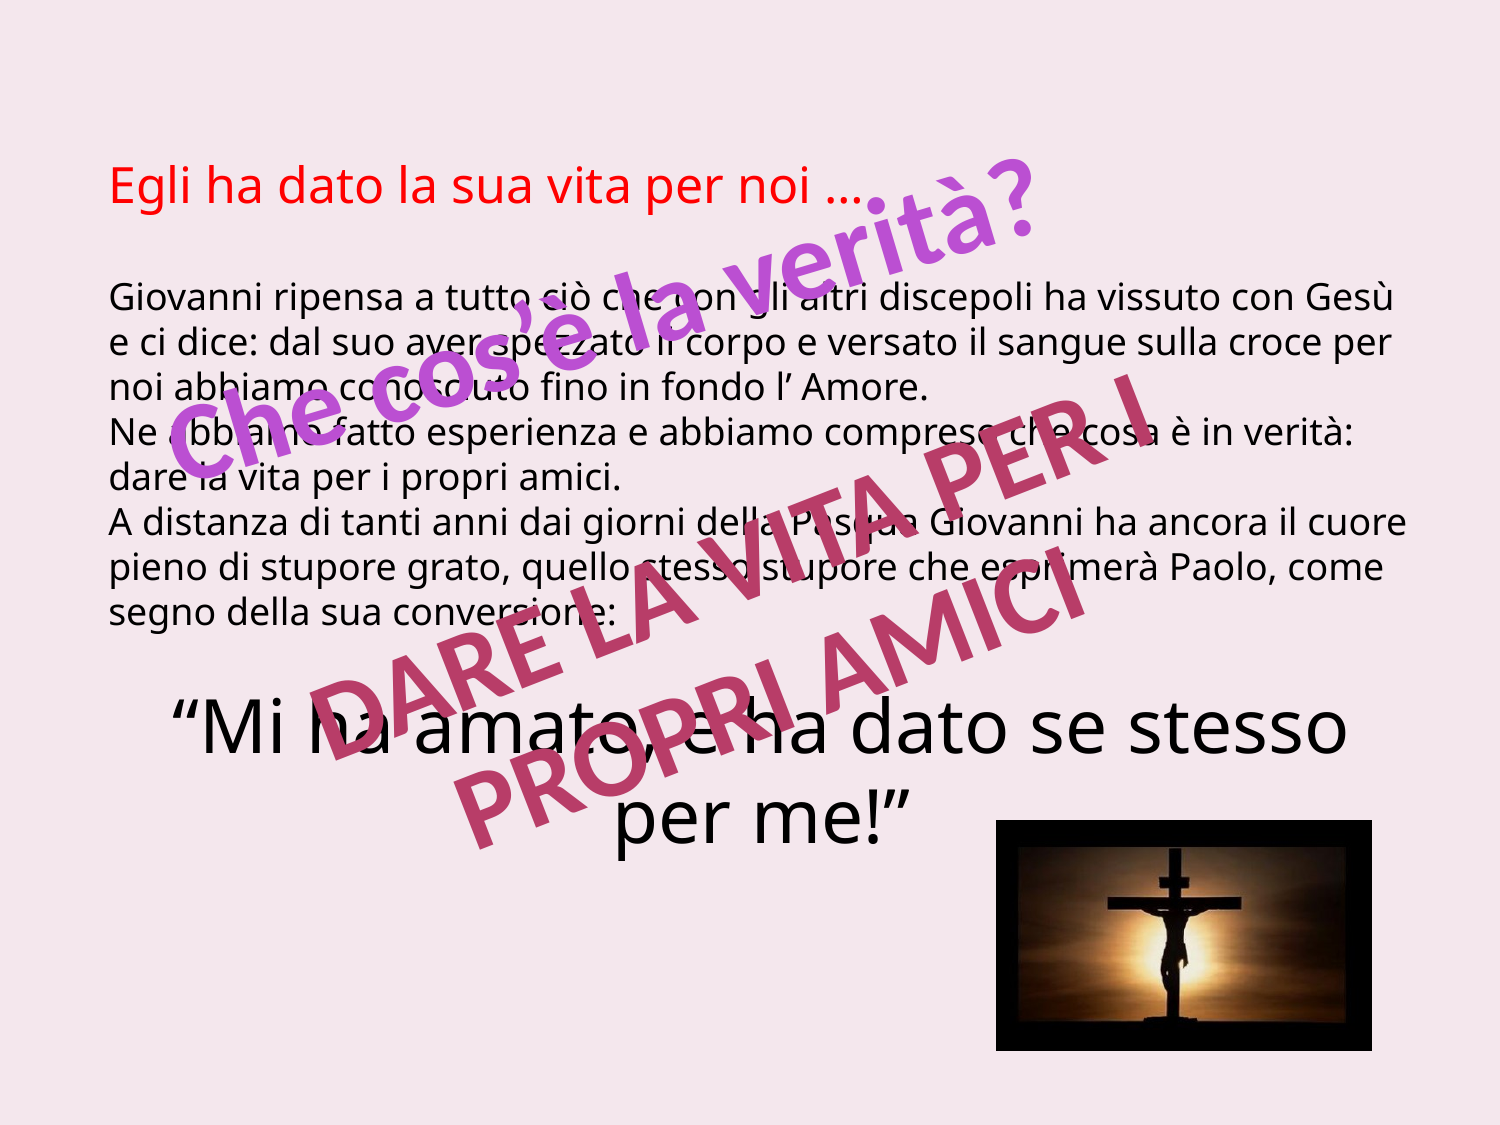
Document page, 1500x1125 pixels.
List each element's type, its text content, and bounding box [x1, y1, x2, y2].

picture [995, 820, 1372, 1051]
text_box Che cos’è la verità? [132, 106, 1076, 520]
text_box Dare la vita per i propri amici [140, 269, 1369, 975]
text_box Egli ha dato la sua vita per noi … Giovanni ripensa a tutto ciò che con gli altri discepoli ha vissuto con Gesù e ci dice: dal suo aver spezzato il corpo e versato il sangue sulla croce per noi abbiamo conosciuto fino in fondo l’ Amore. Ne abbiamo fatto esperienza e abbiamo compreso che cosa è in verità: dare la vita per i propri amici. A distanza di tanti anni dai giorni della Pasqua Giovanni ha ancora il cuore pieno di stupore grato, quello stesso stupore che esprimerà Paolo, come segno della sua conversione: “Mi ha amato, e ha dato se stesso per me!” [93, 145, 1430, 866]
